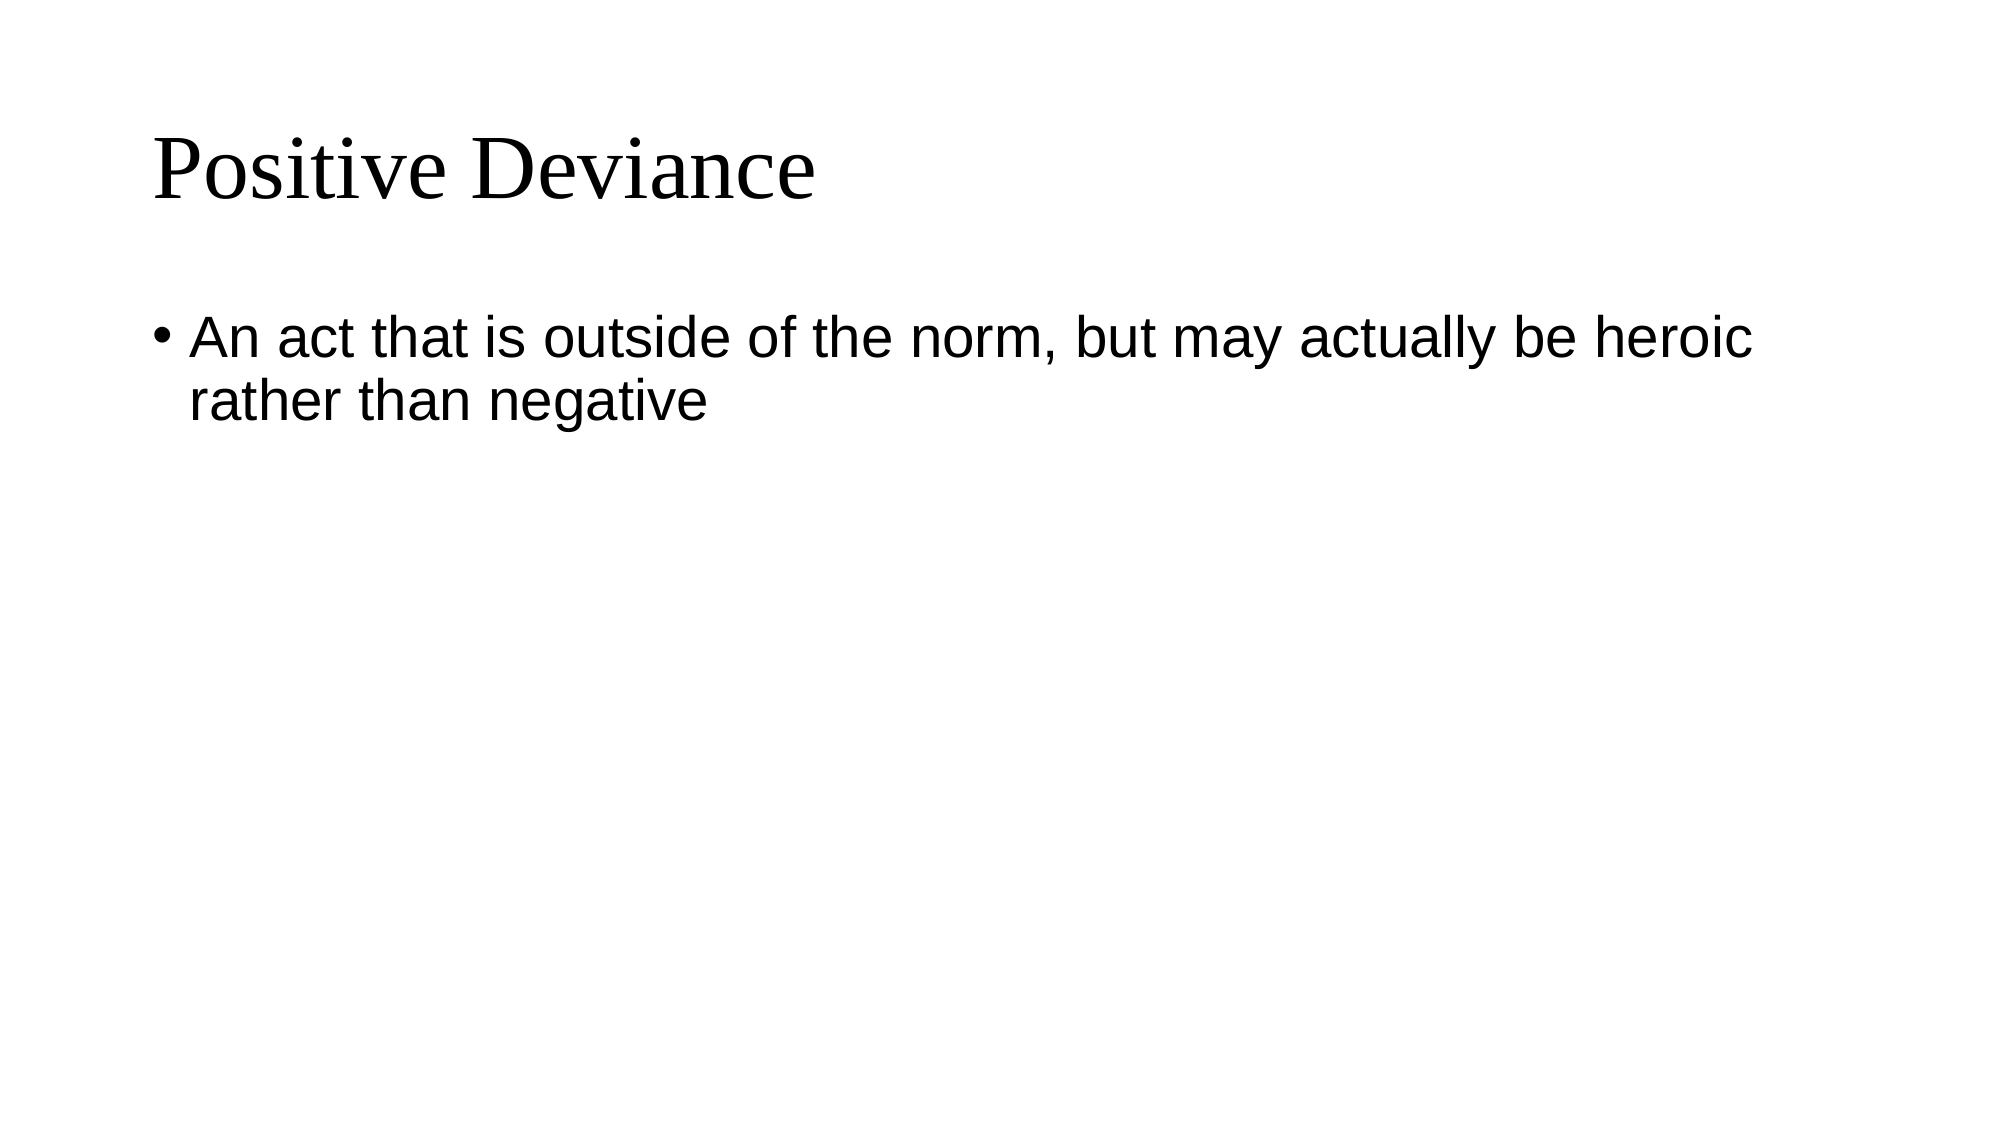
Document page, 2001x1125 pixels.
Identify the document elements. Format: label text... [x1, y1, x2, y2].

list An act that is outside of the norm, but may actually be heroic rather than negative [137, 299, 1863, 1014]
title Positive Deviance [137, 59, 1863, 278]
